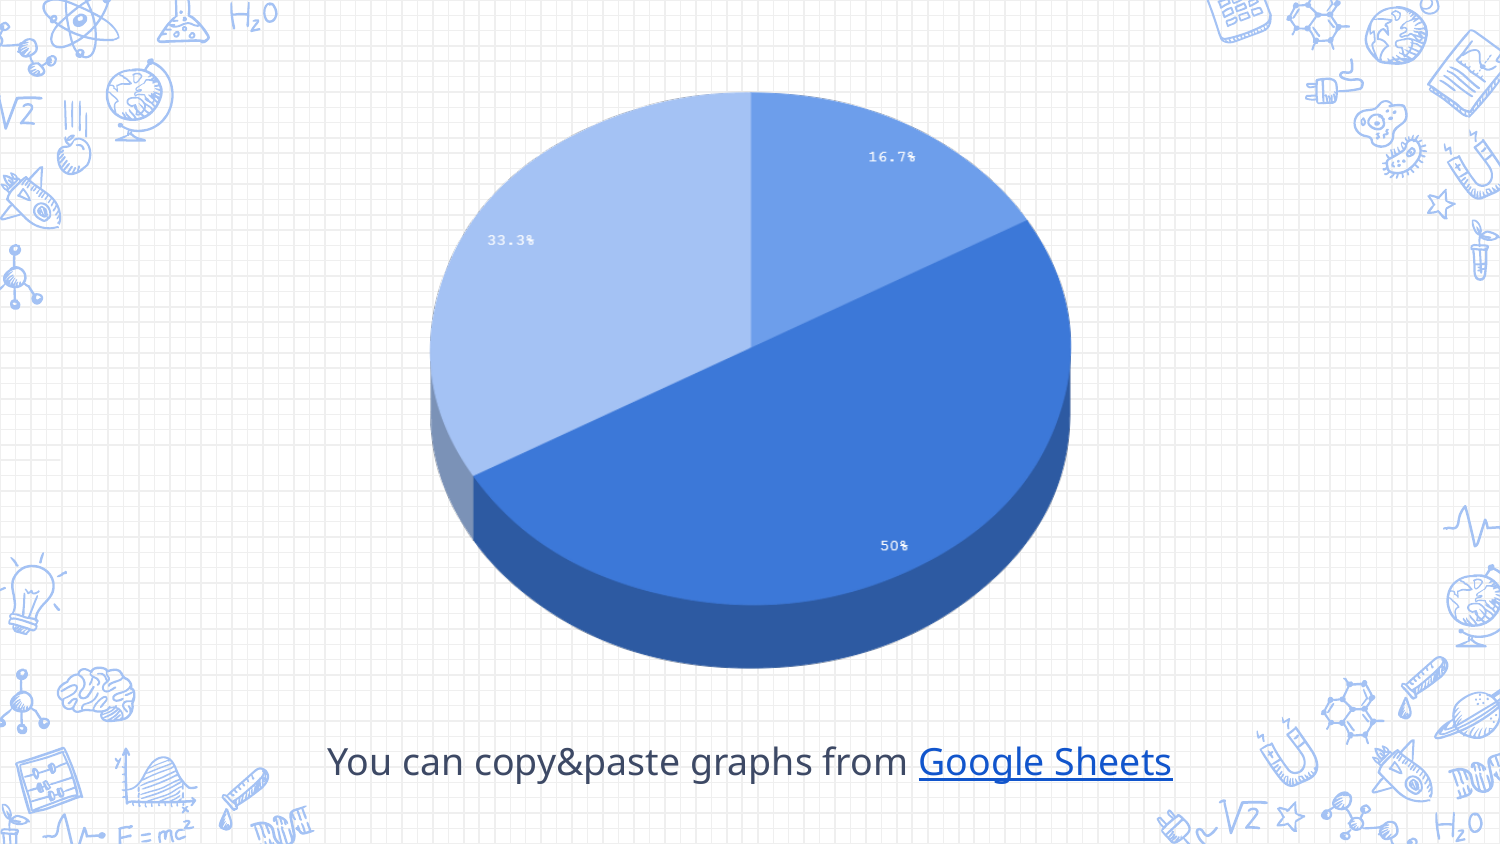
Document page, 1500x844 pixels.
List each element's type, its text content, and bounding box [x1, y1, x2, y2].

list You can copy&paste graphs from Google Sheets [75, 722, 1425, 808]
picture [364, 60, 1135, 700]
